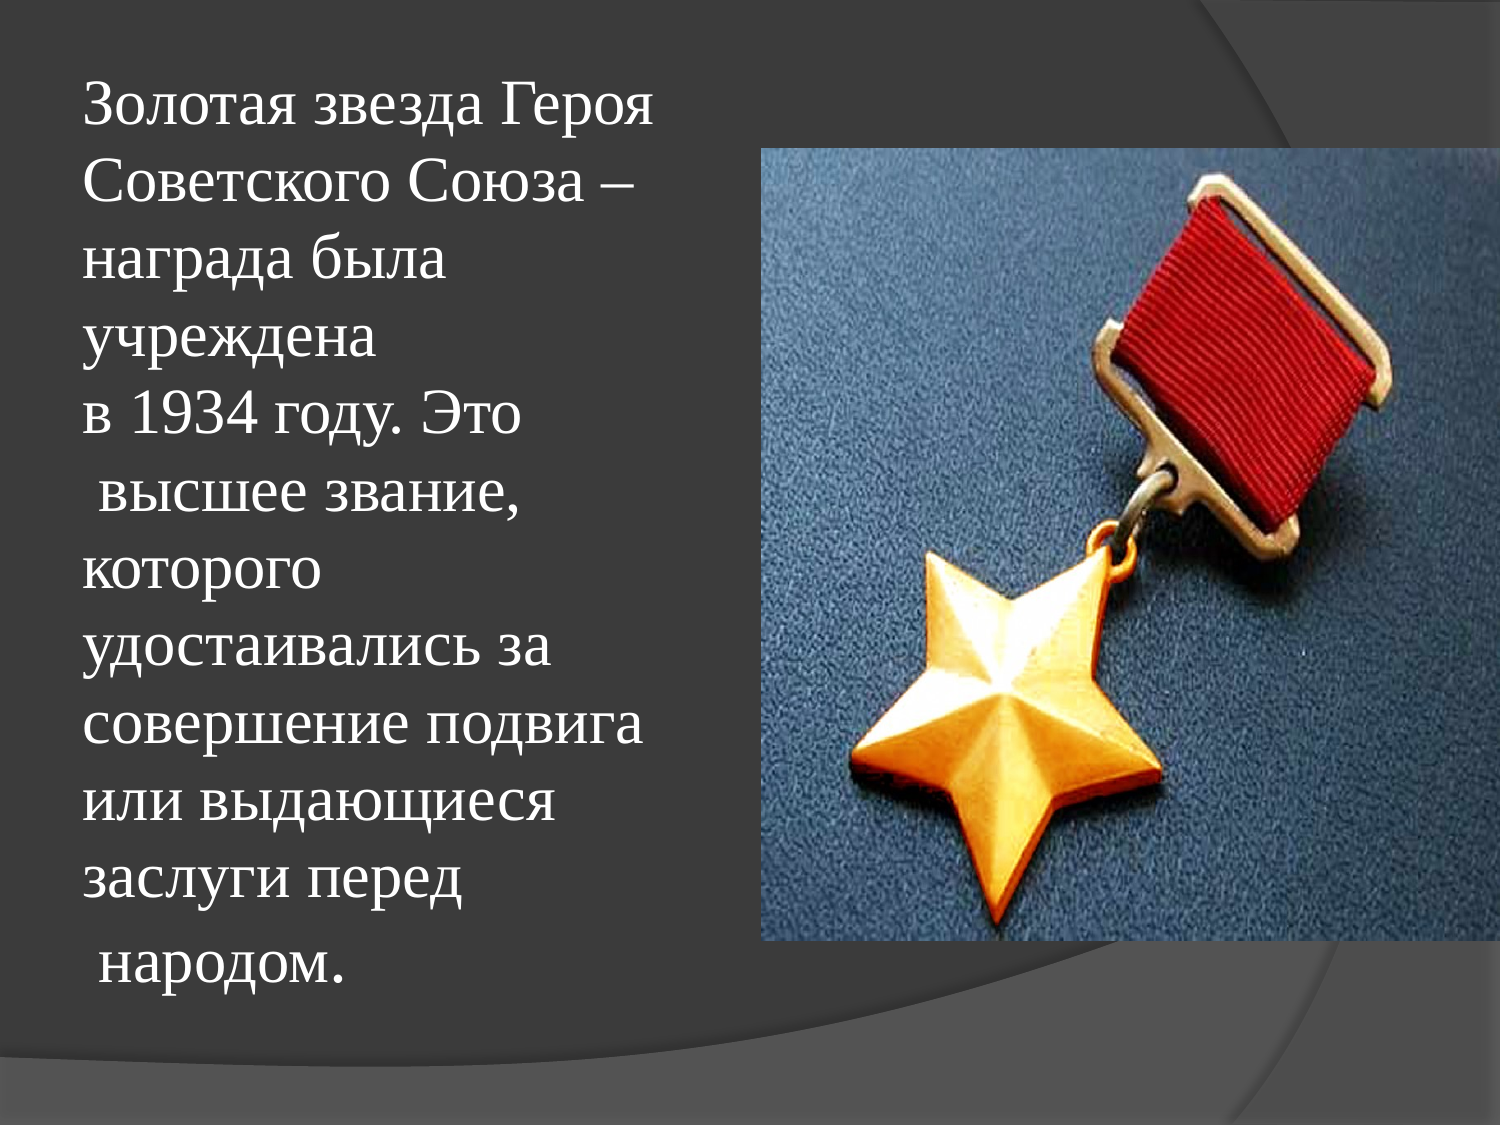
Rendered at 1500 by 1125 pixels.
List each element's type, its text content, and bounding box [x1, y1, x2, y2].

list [761, 148, 1500, 941]
title Золотая звезда Героя Советского Союза – награда была учреждена в 1934 году. Это высшее звание, которого удостаивались за совершение подвига или выдающиеся заслуги перед народом. [75, 45, 727, 1012]
